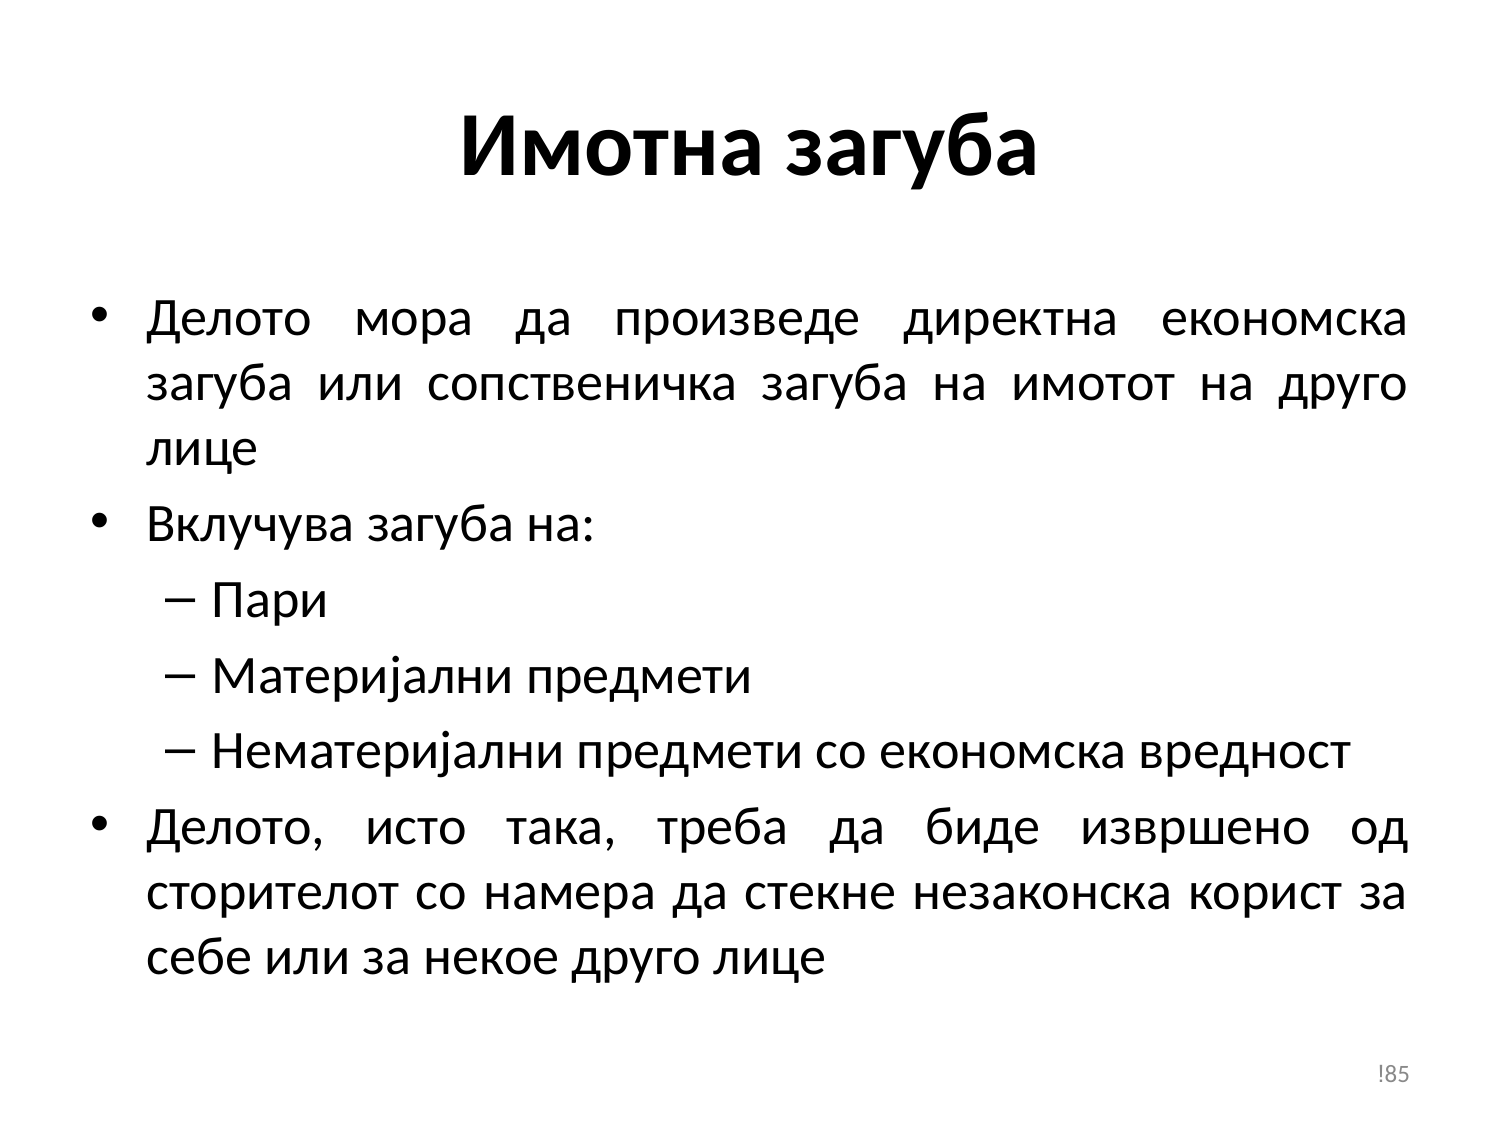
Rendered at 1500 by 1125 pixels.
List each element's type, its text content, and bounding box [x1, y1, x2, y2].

list Делото мора да произведе директна економска загуба или сопственичка загуба на имотот на друго лице Вклучува загуба на: Пари Материјални предмети Нематеријални предмети со економска вредност Делото, исто така, треба да биде извршено од сторителот со намера да стекне незаконска корист за себе или за некое друго лице [75, 274, 1425, 1017]
slide_number !85 [1074, 1042, 1425, 1103]
title Имотна загуба [75, 45, 1425, 233]
